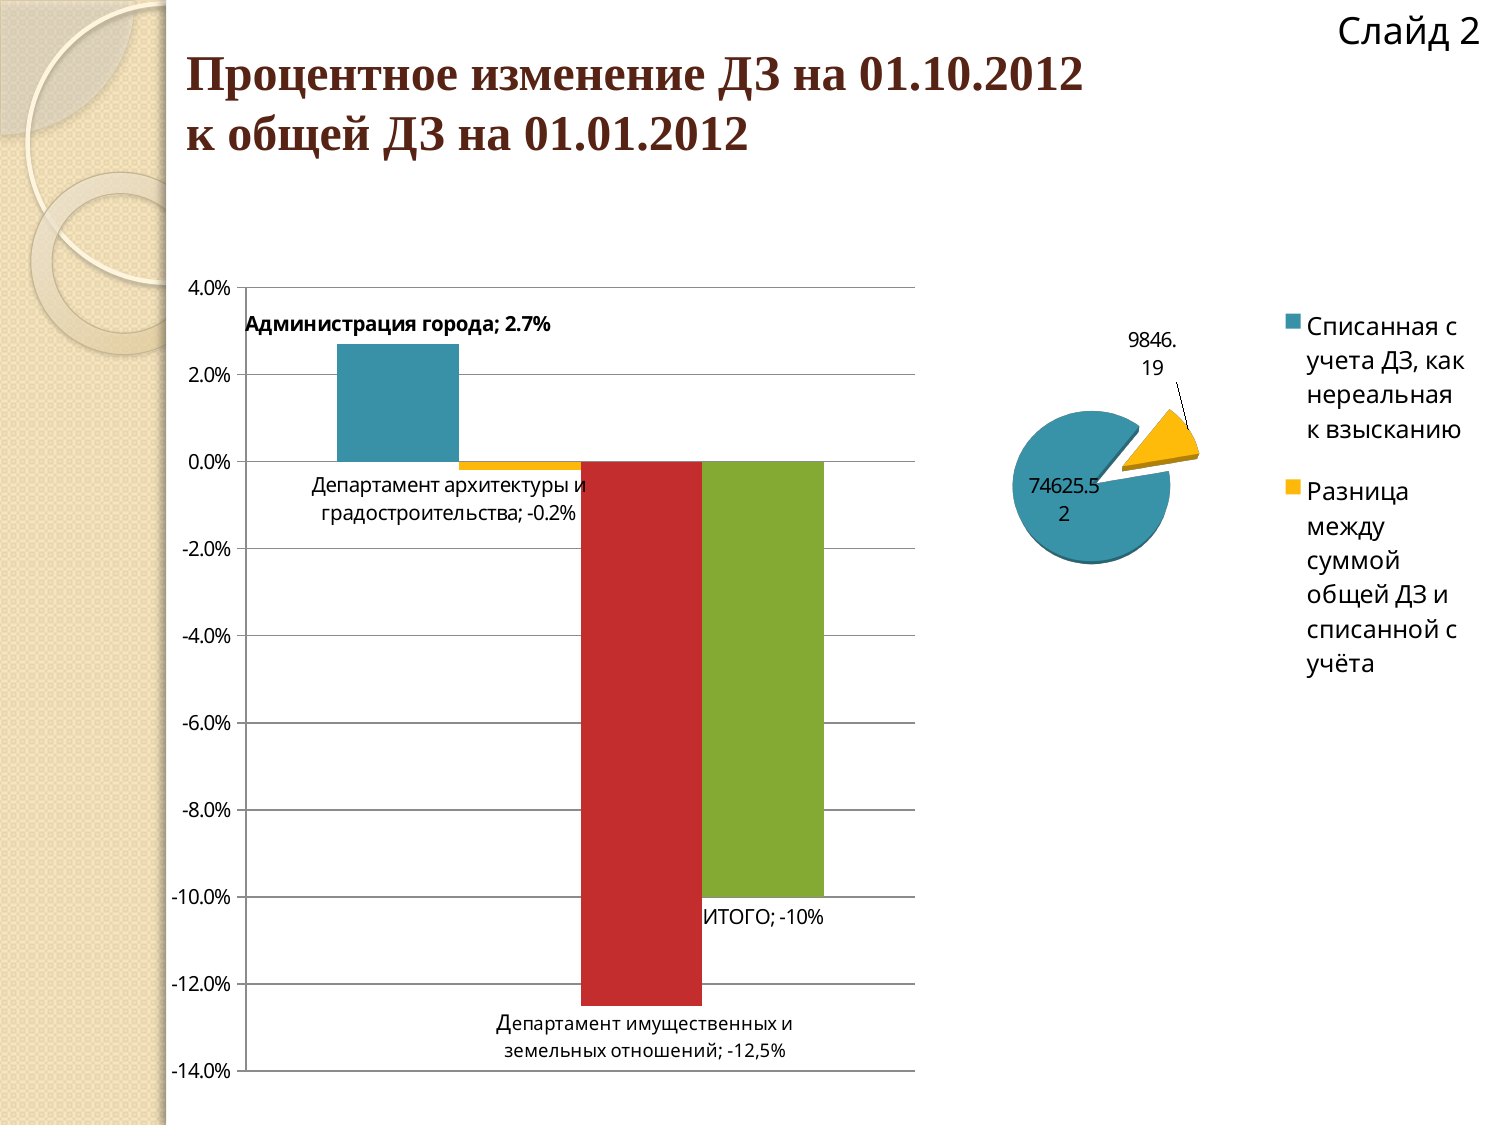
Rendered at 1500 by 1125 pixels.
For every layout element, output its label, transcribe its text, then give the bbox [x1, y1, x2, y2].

title Процентное изменение ДЗ на 01.10.2012 к общей ДЗ на 01.01.2012 [171, 90, 1365, 145]
chart [170, 148, 1483, 1086]
text_box Слайд 2 [1322, 0, 1500, 60]
